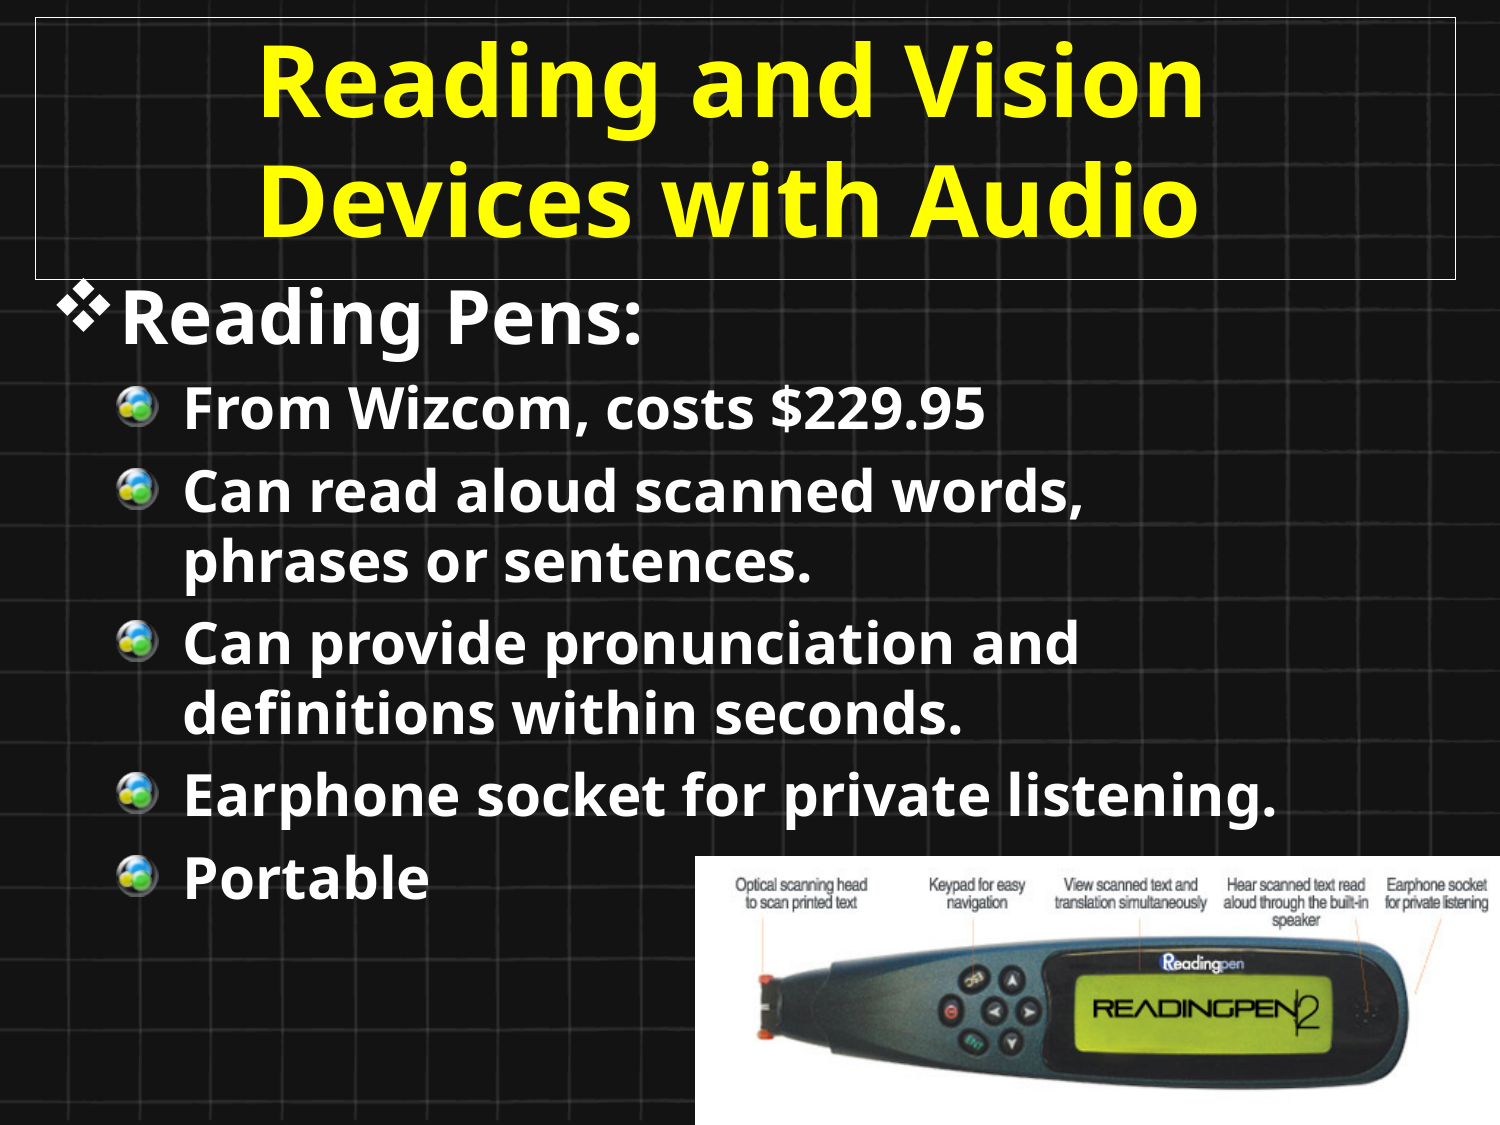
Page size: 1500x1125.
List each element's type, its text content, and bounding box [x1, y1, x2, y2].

picture [0, 0, 1500, 1125]
title Reading and Vision Devices with Audio [35, 17, 1456, 280]
list Reading Pens: From Wizcom, costs $229.95 Can read aloud scanned words, phrases or sentences. Can provide pronunciation and definitions within seconds. Earphone socket for private listening. Portable [35, 279, 1319, 1084]
